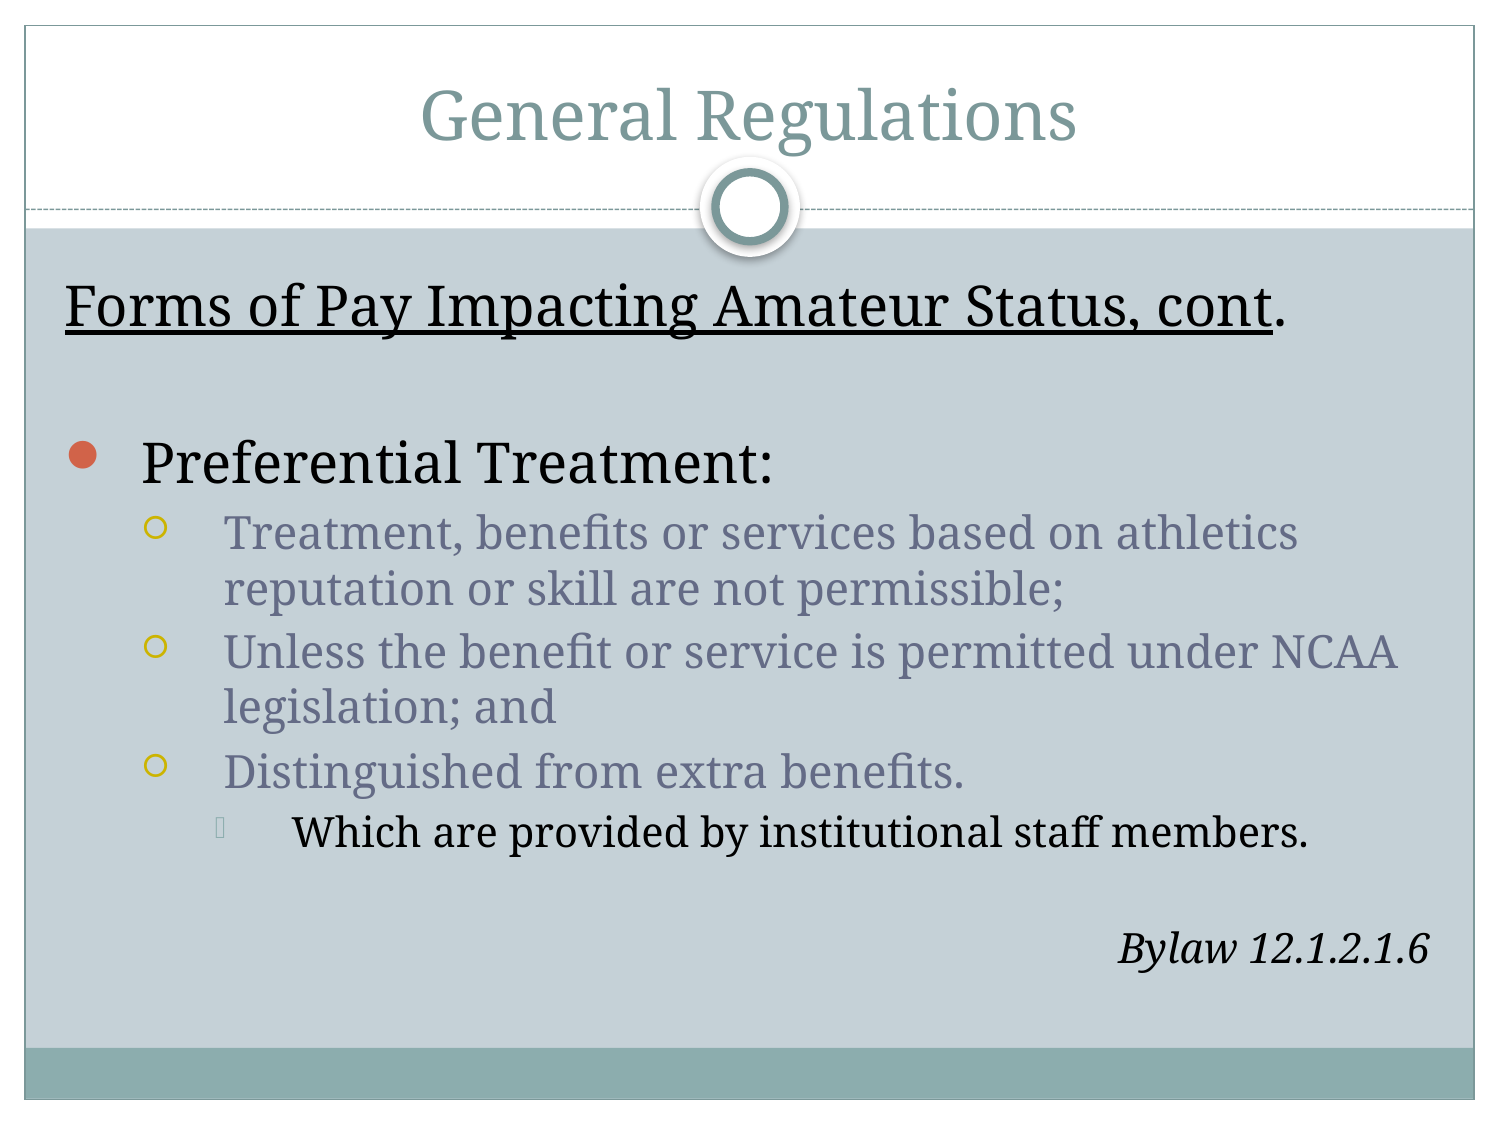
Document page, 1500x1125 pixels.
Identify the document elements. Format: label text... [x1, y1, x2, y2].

list Forms of Pay Impacting Amateur Status, cont. Preferential Treatment: Treatment, benefits or services based on athletics reputation or skill are not permissible; Unless the benefit or service is permitted under NCAA legislation; and Distinguished from extra benefits. Which are provided by institutional staff members. Bylaw 12.1.2.1.6 [50, 262, 1445, 1013]
title General Regulations [49, 37, 1450, 162]
